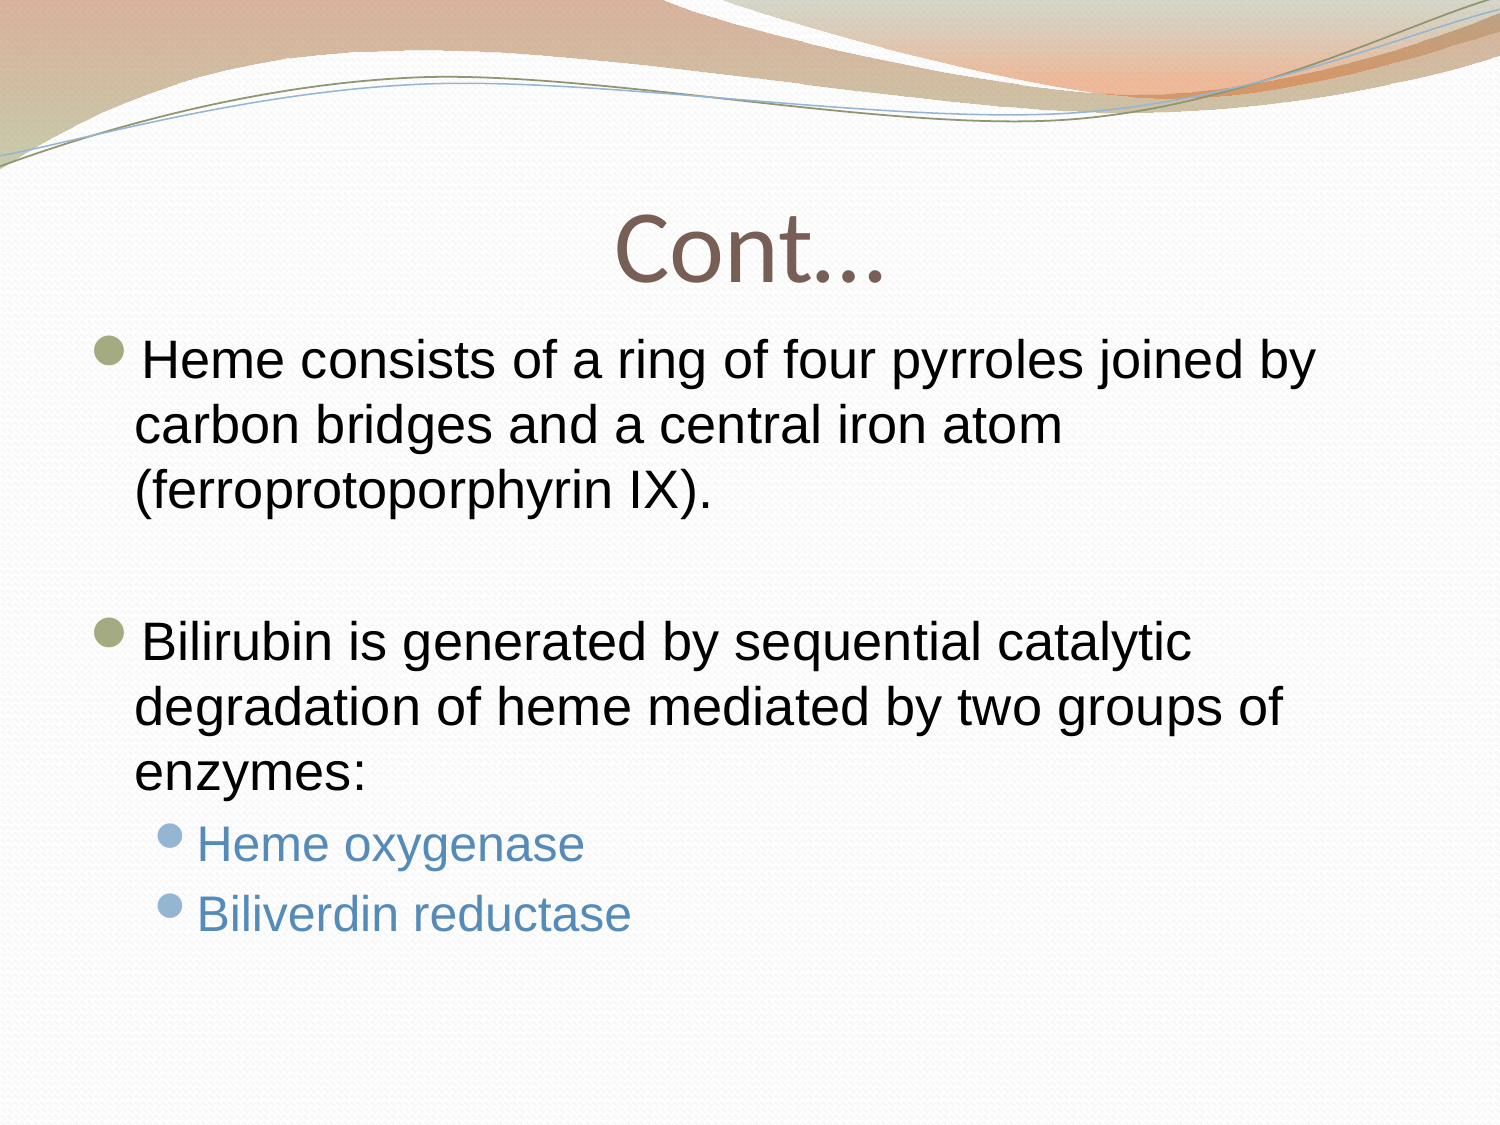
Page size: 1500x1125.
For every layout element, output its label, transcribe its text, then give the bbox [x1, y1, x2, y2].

list Heme consists of a ring of four pyrroles joined by carbon bridges and a central iron atom (ferroprotoporphyrin IX). Bilirubin is generated by sequential catalytic degradation of heme mediated by two groups of enzymes: Heme oxygenase Biliverdin reductase [75, 317, 1425, 1038]
title Cont… [75, 115, 1425, 303]
